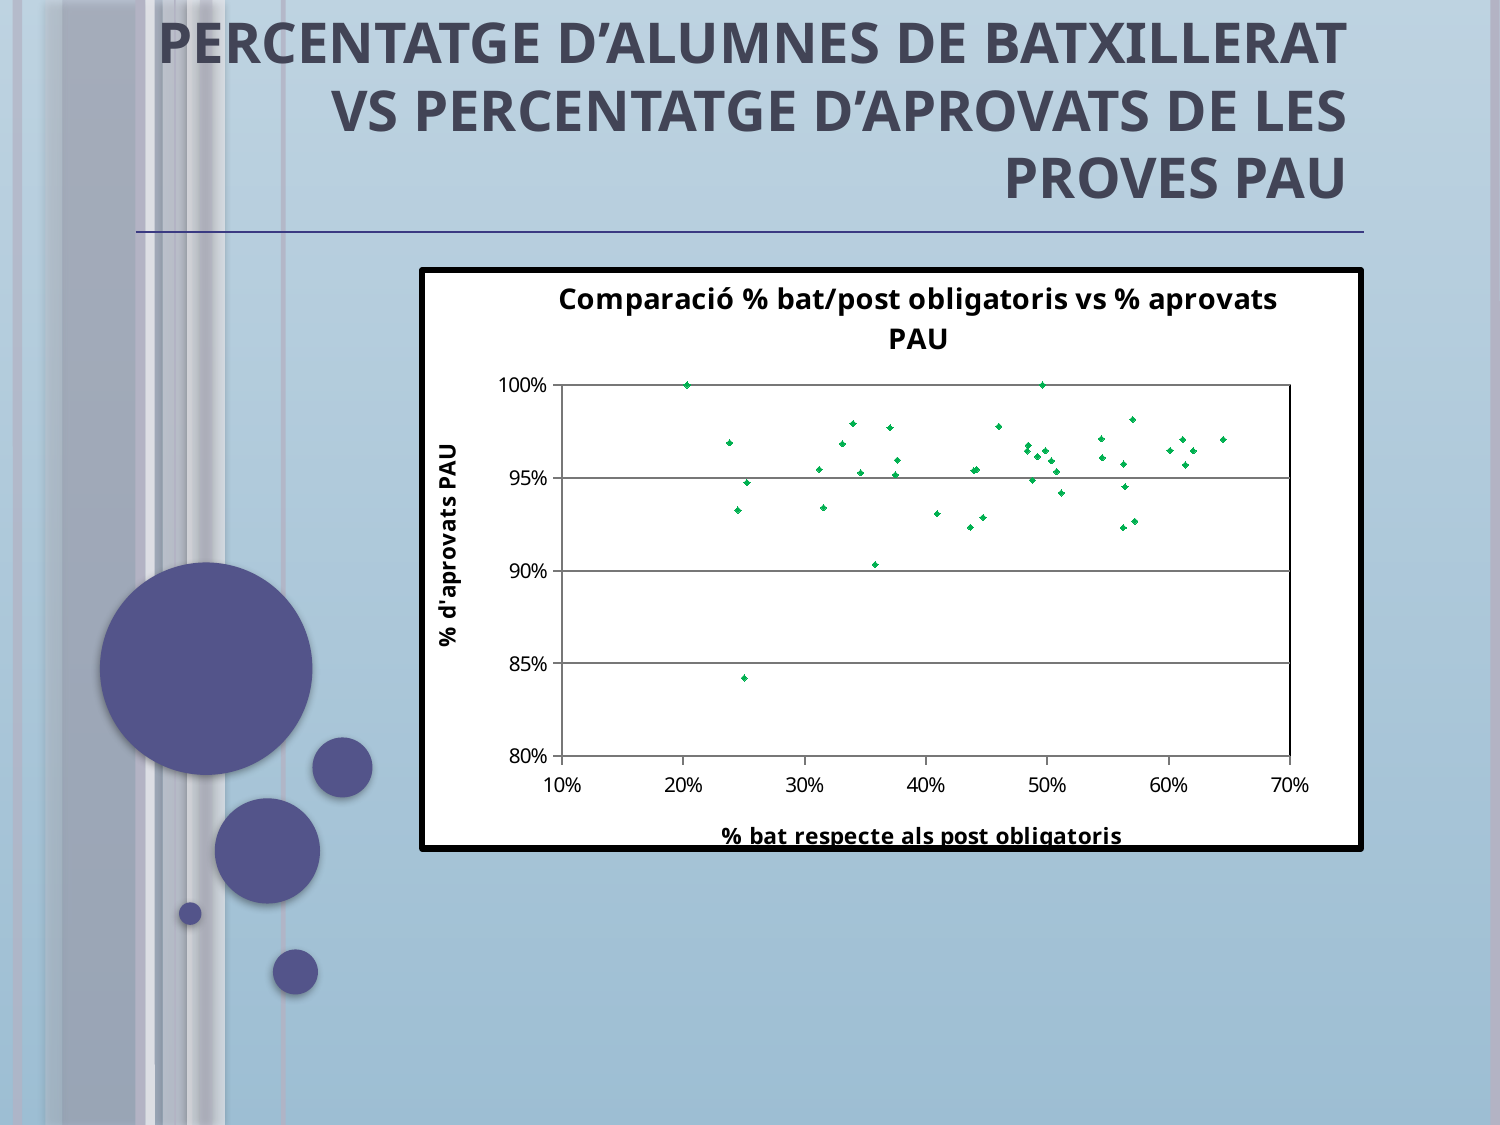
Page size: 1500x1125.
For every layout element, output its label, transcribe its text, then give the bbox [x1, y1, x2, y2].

chart [418, 266, 1365, 859]
list Coeficient de Pearson: 0,2098 [139, 262, 1365, 1062]
title Percentatge d’alumnes de Batxillerat vs percentatge d’aprovats de les proves PAU [137, 0, 1363, 229]
